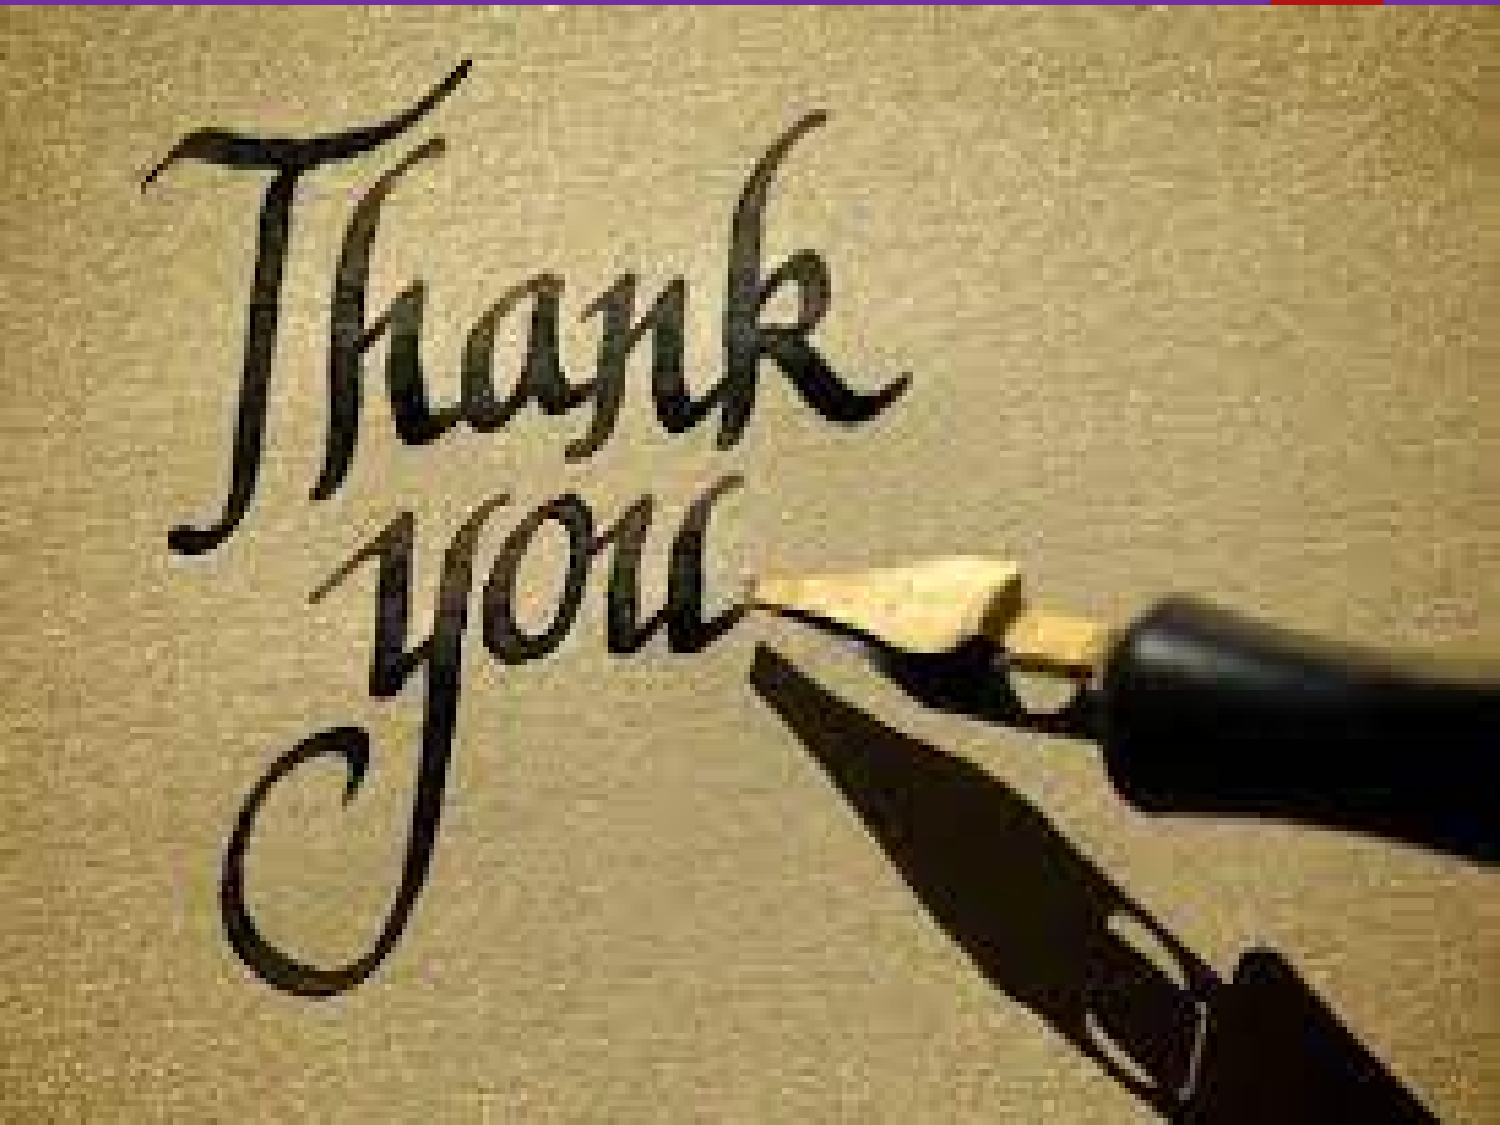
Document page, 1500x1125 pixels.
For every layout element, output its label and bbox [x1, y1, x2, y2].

list [0, 4, 1500, 1125]
